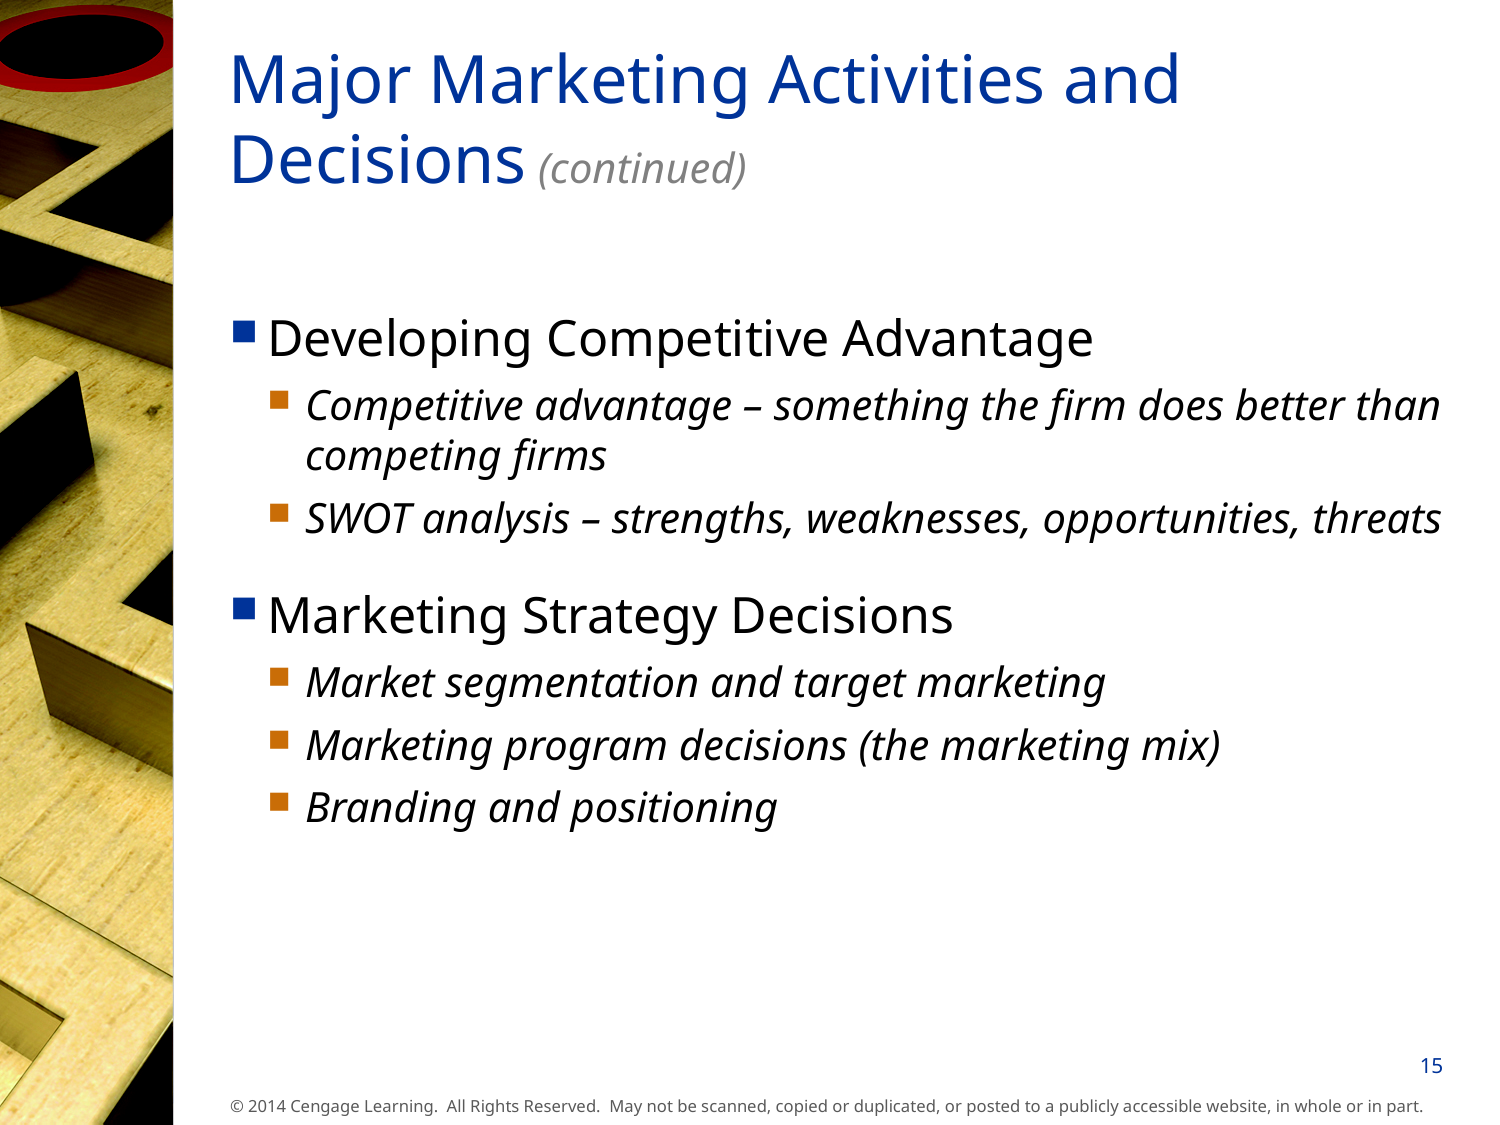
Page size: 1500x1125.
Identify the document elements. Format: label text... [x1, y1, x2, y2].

title Major Marketing Activities and Decisions (continued) [213, 29, 1454, 213]
picture [0, 0, 174, 1125]
slide_number 15 [1386, 1037, 1478, 1097]
list Developing Competitive Advantage Competitive advantage – something the firm does better than competing firms SWOT analysis – strengths, weaknesses, opportunities, threats Marketing Strategy Decisions Market segmentation and target marketing Marketing program decisions (the marketing mix) Branding and positioning [215, 212, 1478, 981]
